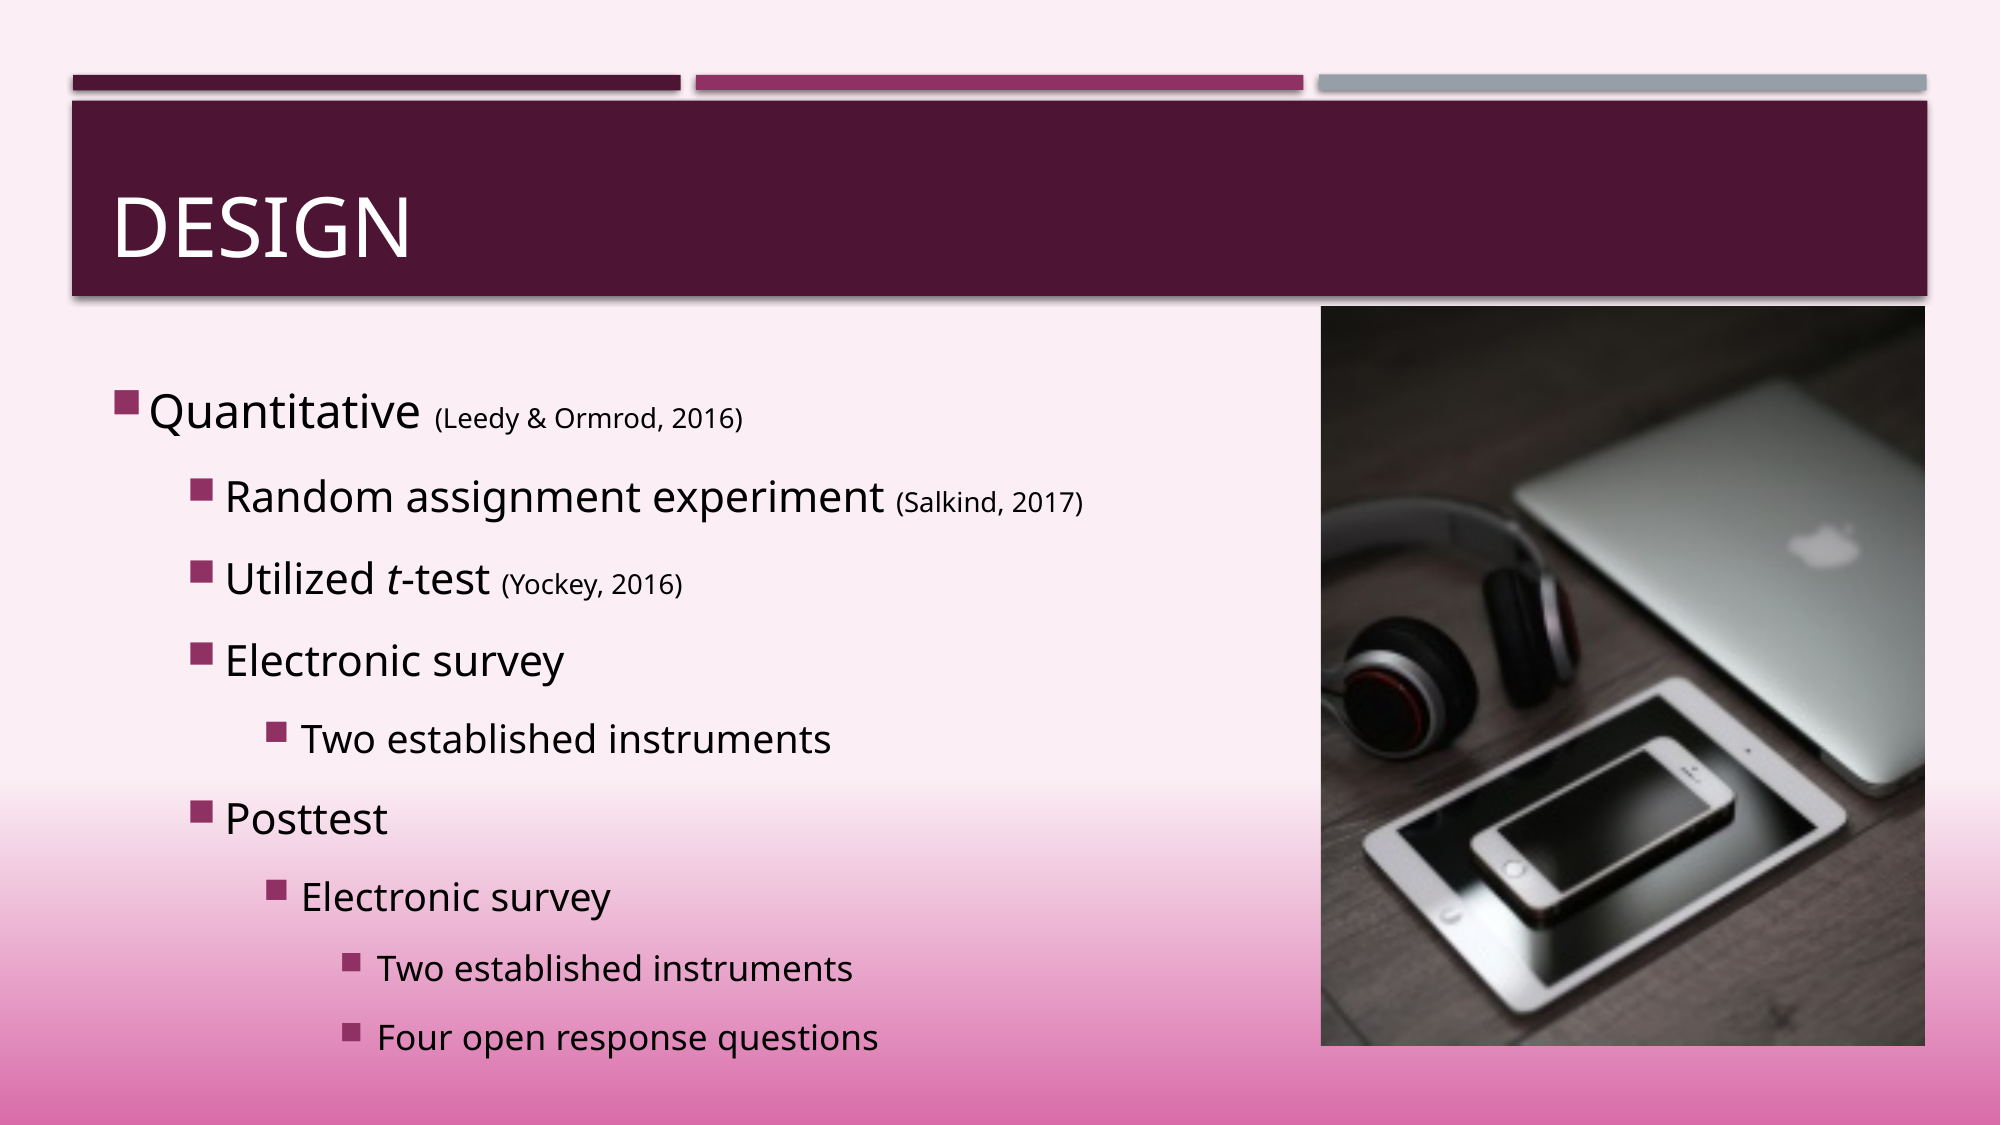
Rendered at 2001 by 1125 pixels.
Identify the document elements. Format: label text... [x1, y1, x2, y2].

text_box Quantitative (Leedy & Ormrod, 2016) Random assignment experiment (Salkind, 2017) Utilized t-test (Yockey, 2016) Electronic survey Two established instruments Posttest Electronic survey Two established instruments Four open response questions [95, 357, 1281, 1072]
picture [1320, 306, 1926, 1047]
text_box Design [95, 115, 1905, 282]
